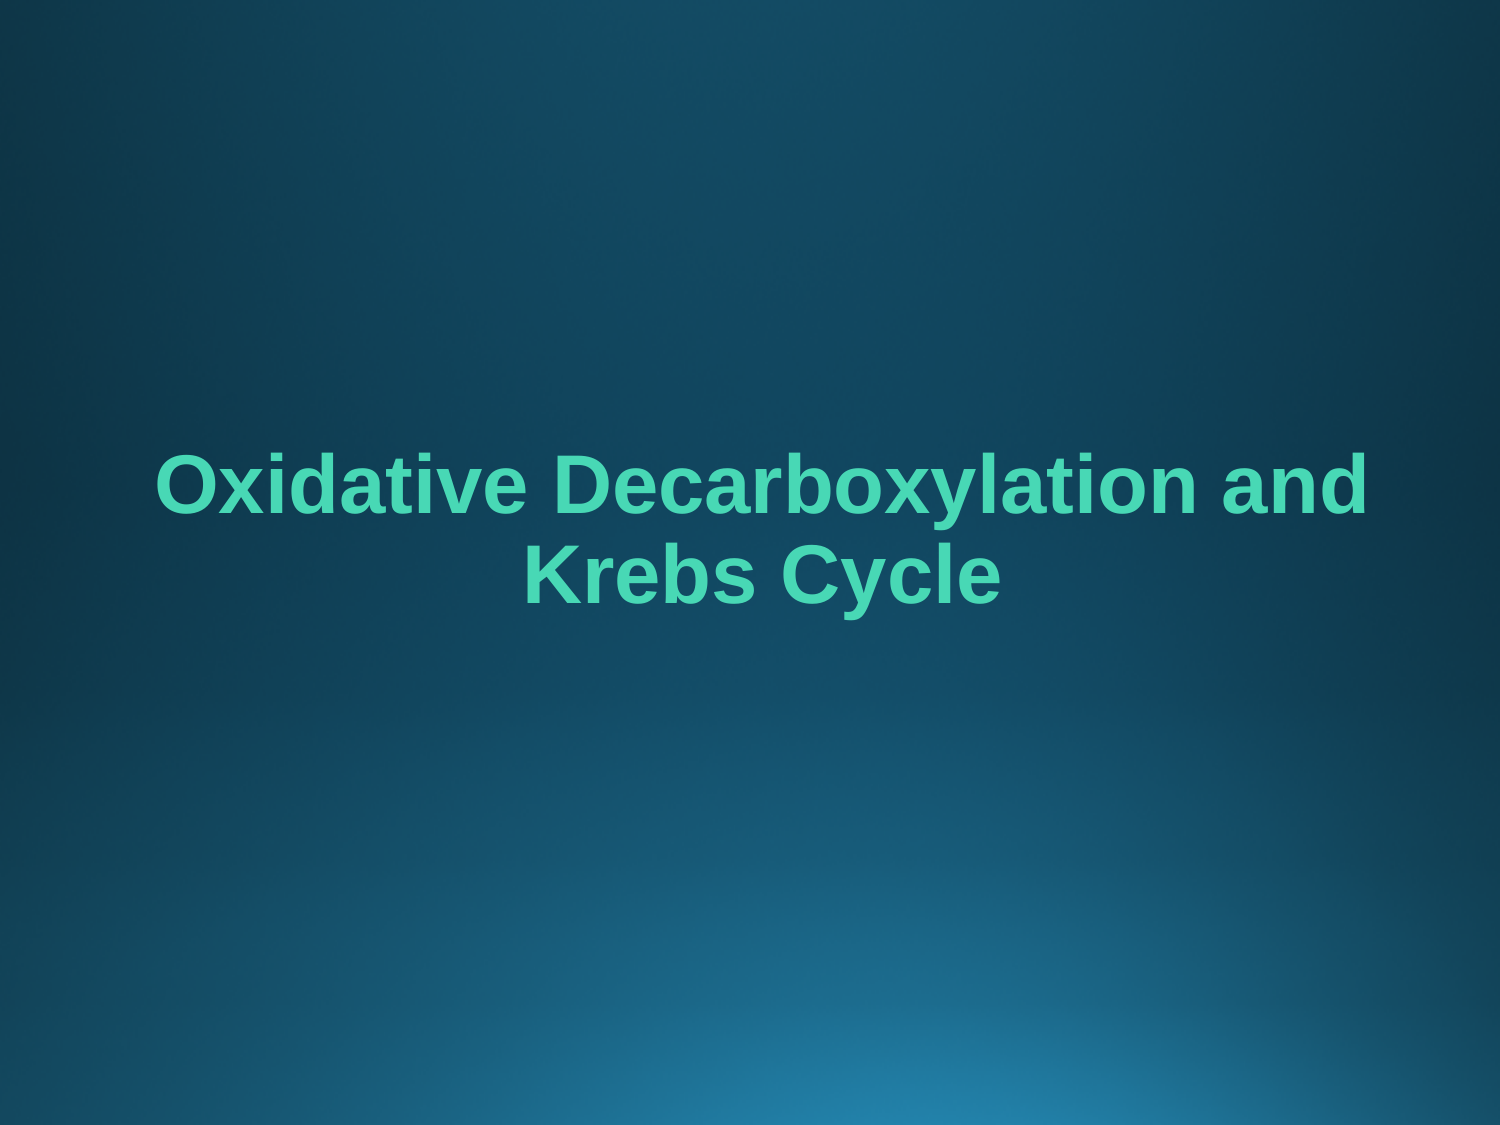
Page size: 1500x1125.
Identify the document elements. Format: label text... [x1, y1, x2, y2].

title Oxidative Decarboxylation and Krebs Cycle [125, 375, 1400, 688]
picture [0, 0, 1500, 1125]
